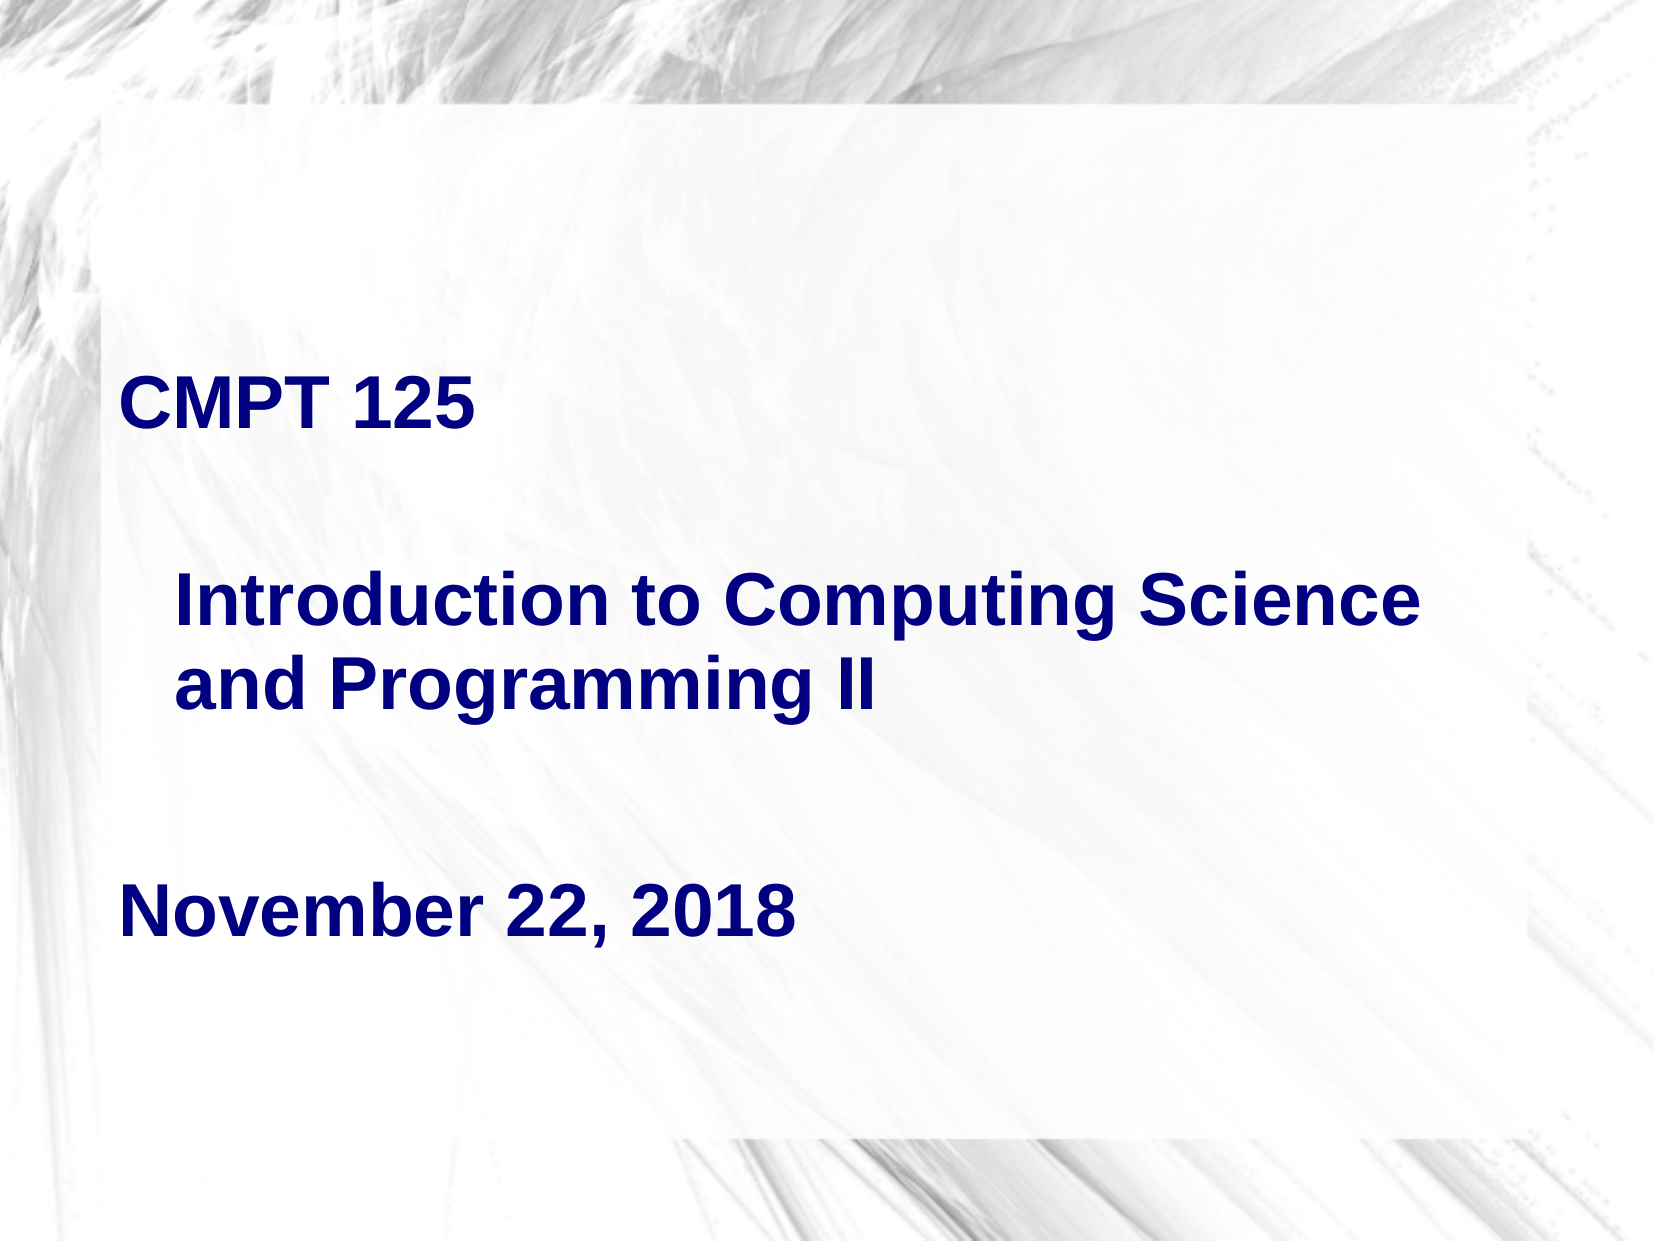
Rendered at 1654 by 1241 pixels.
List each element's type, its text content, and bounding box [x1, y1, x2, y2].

list CMPT 125 Introduction to Computing Science and Programming II November 22, 2018 [118, 236, 1571, 1171]
picture [0, 0, 1654, 1241]
